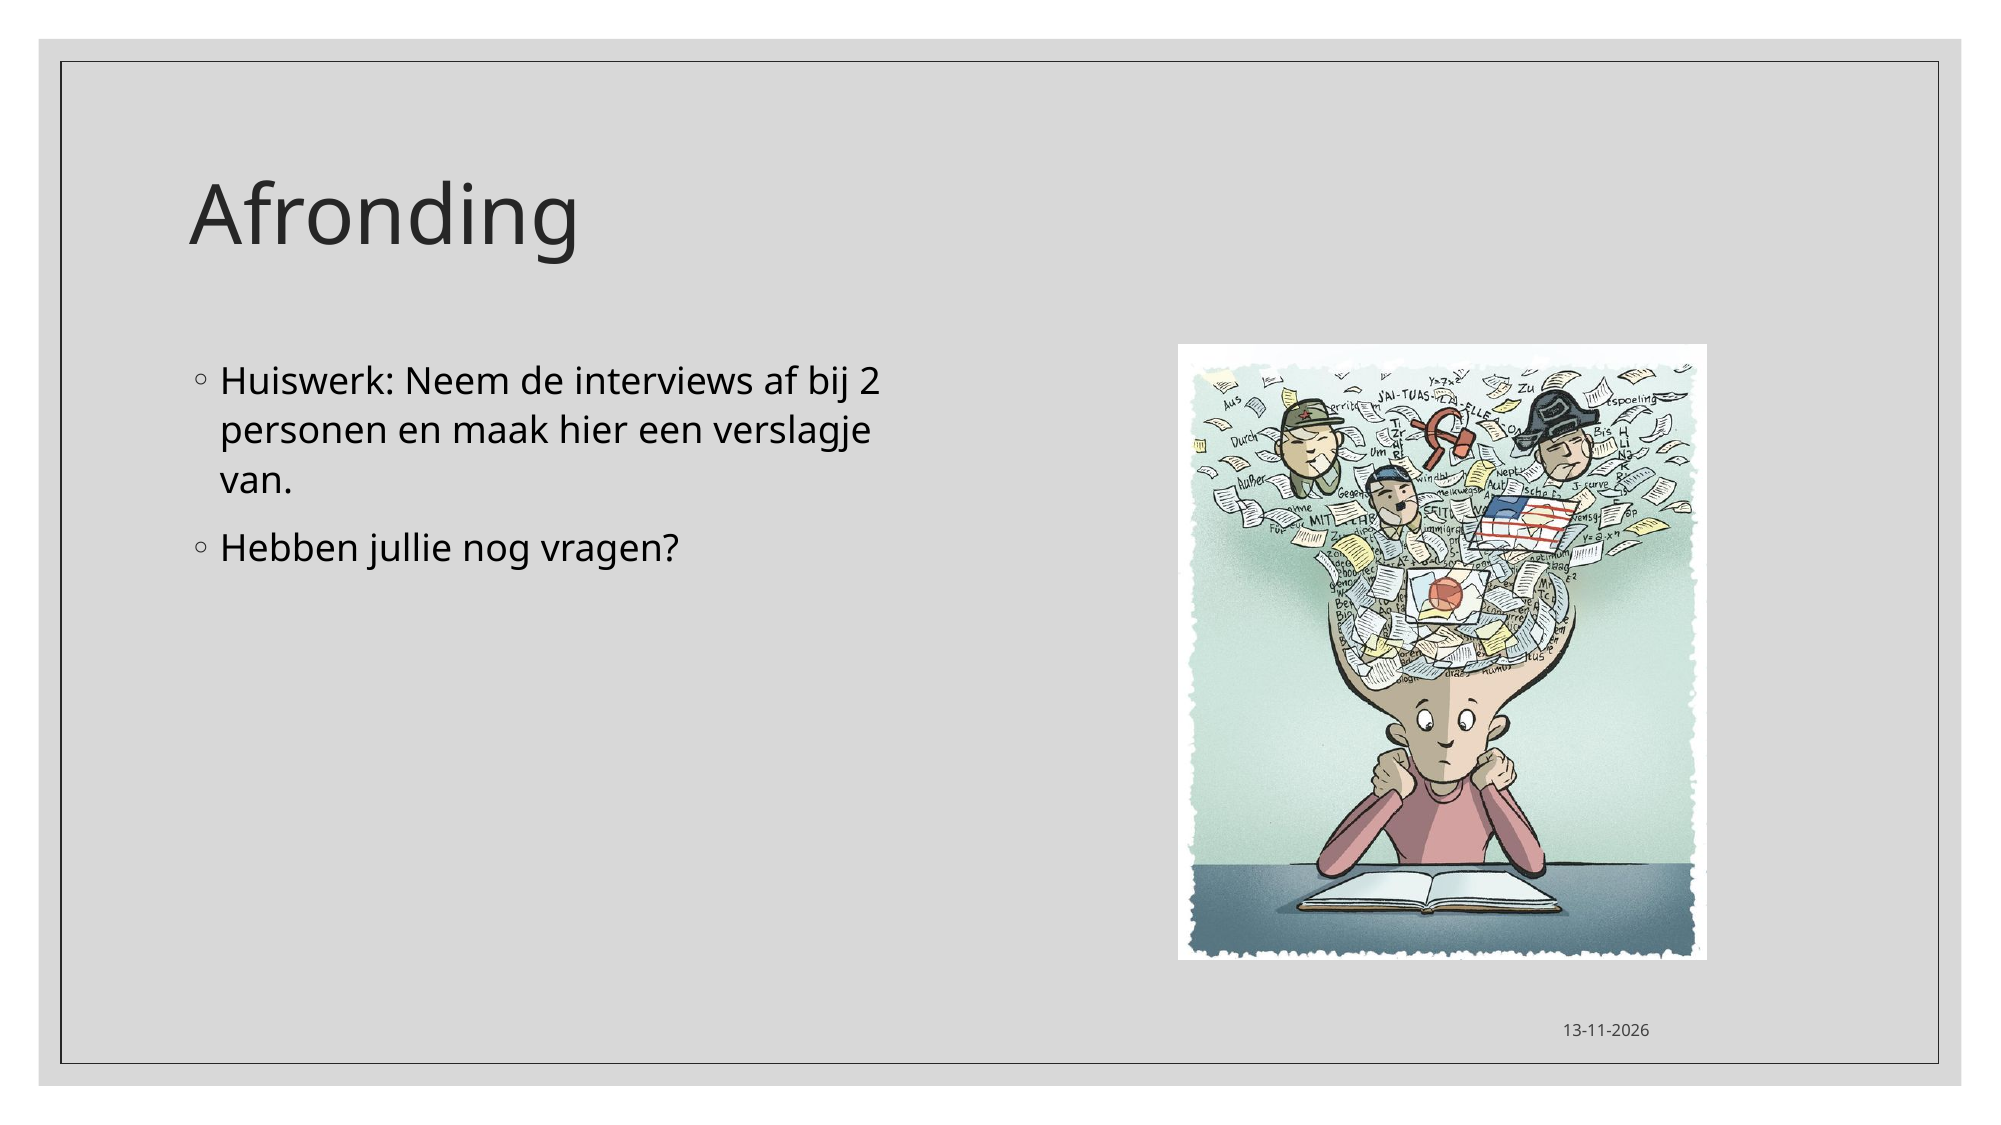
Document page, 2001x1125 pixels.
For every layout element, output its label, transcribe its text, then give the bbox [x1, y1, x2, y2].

picture [1177, 344, 1707, 960]
list Huiswerk: Neem de interviews af bij 2 personen en maak hier een verslagje van. Hebben jullie nog vragen? [174, 345, 940, 960]
title Afronding [174, 105, 1825, 331]
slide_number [1190, 990, 1665, 1050]
